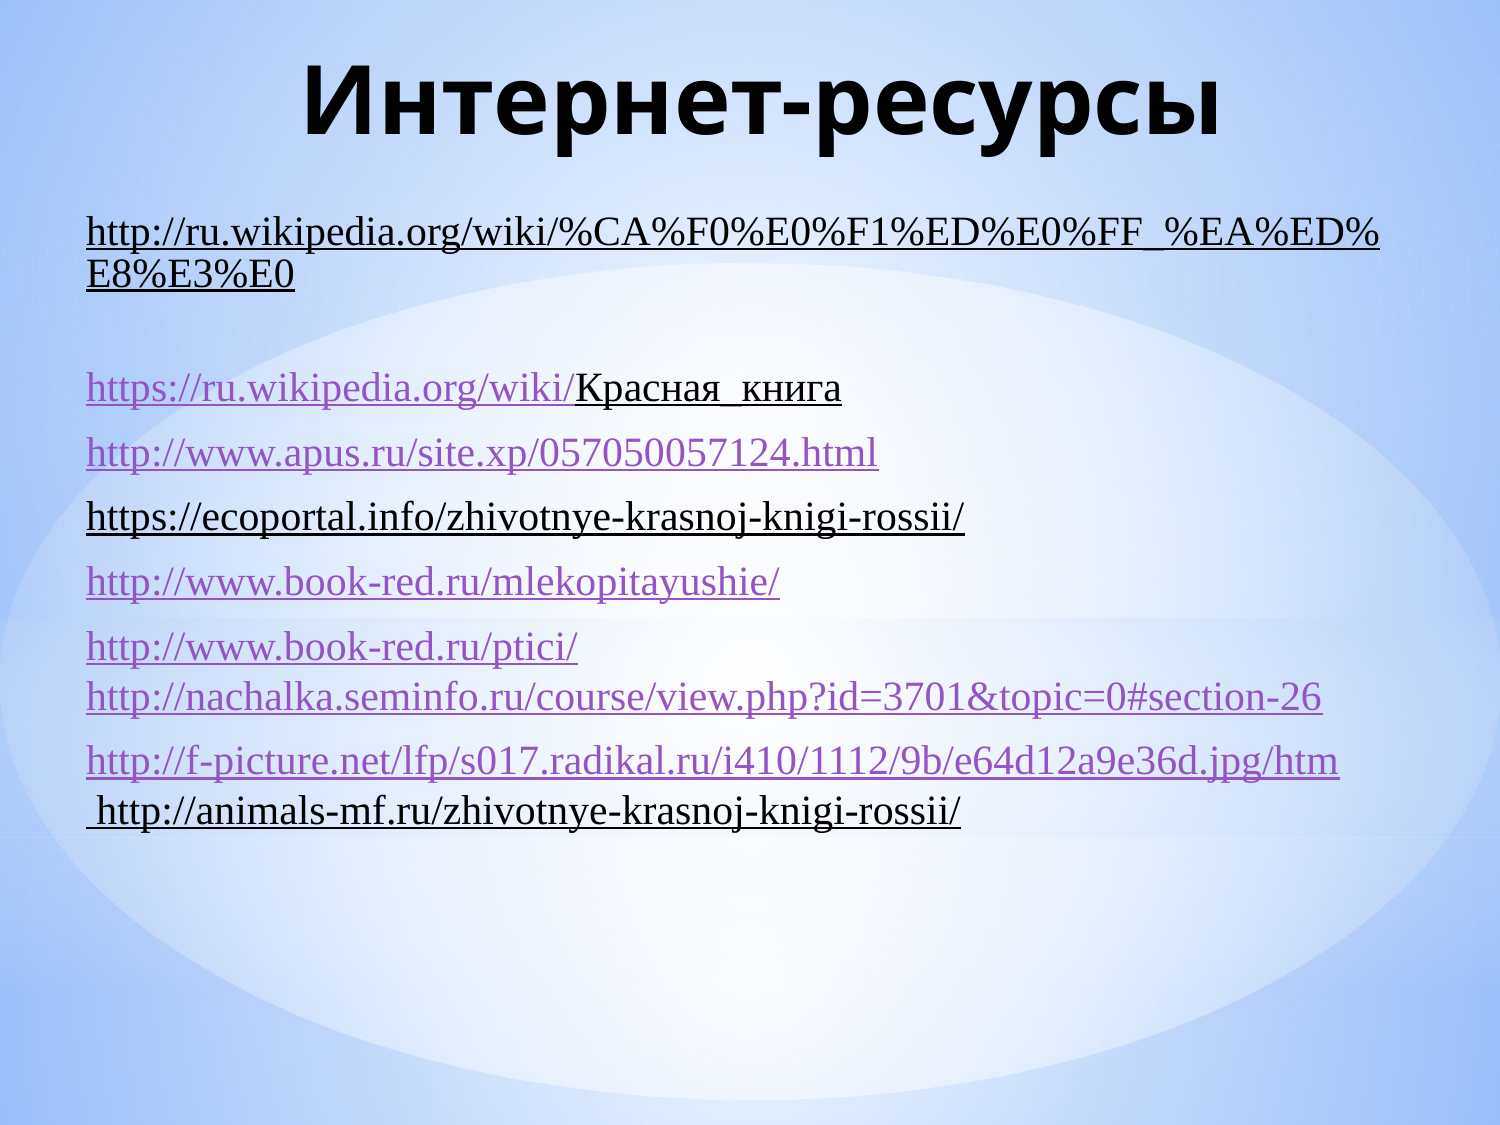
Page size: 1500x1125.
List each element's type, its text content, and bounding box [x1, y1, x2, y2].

text_box http://ru.wikipedia.org/wiki/%CA%F0%E0%F1%ED%E0%FF_%EA%ED%E8%E3%E0 https://ru.wikipedia.org/wiki/Красная_книга http://www.apus.ru/site.xp/057050057124.html https://ecoportal.info/zhivotnye-krasnoj-knigi-rossii/ http://www.book-red.ru/mlekopitayushie/ http://www.book-red.ru/ptici/ http://nachalka.seminfo.ru/course/view.php?id=3701&topic=0#section-26 http://f-picture.net/lfp/s017.radikal.ru/i410/1112/9b/e64d12a9e36d.jpg/htm http://animals-mf.ru/zhivotnye-krasnoj-knigi-rossii/ [64, 196, 1412, 799]
title Интернет-ресурсы [171, 30, 1240, 196]
